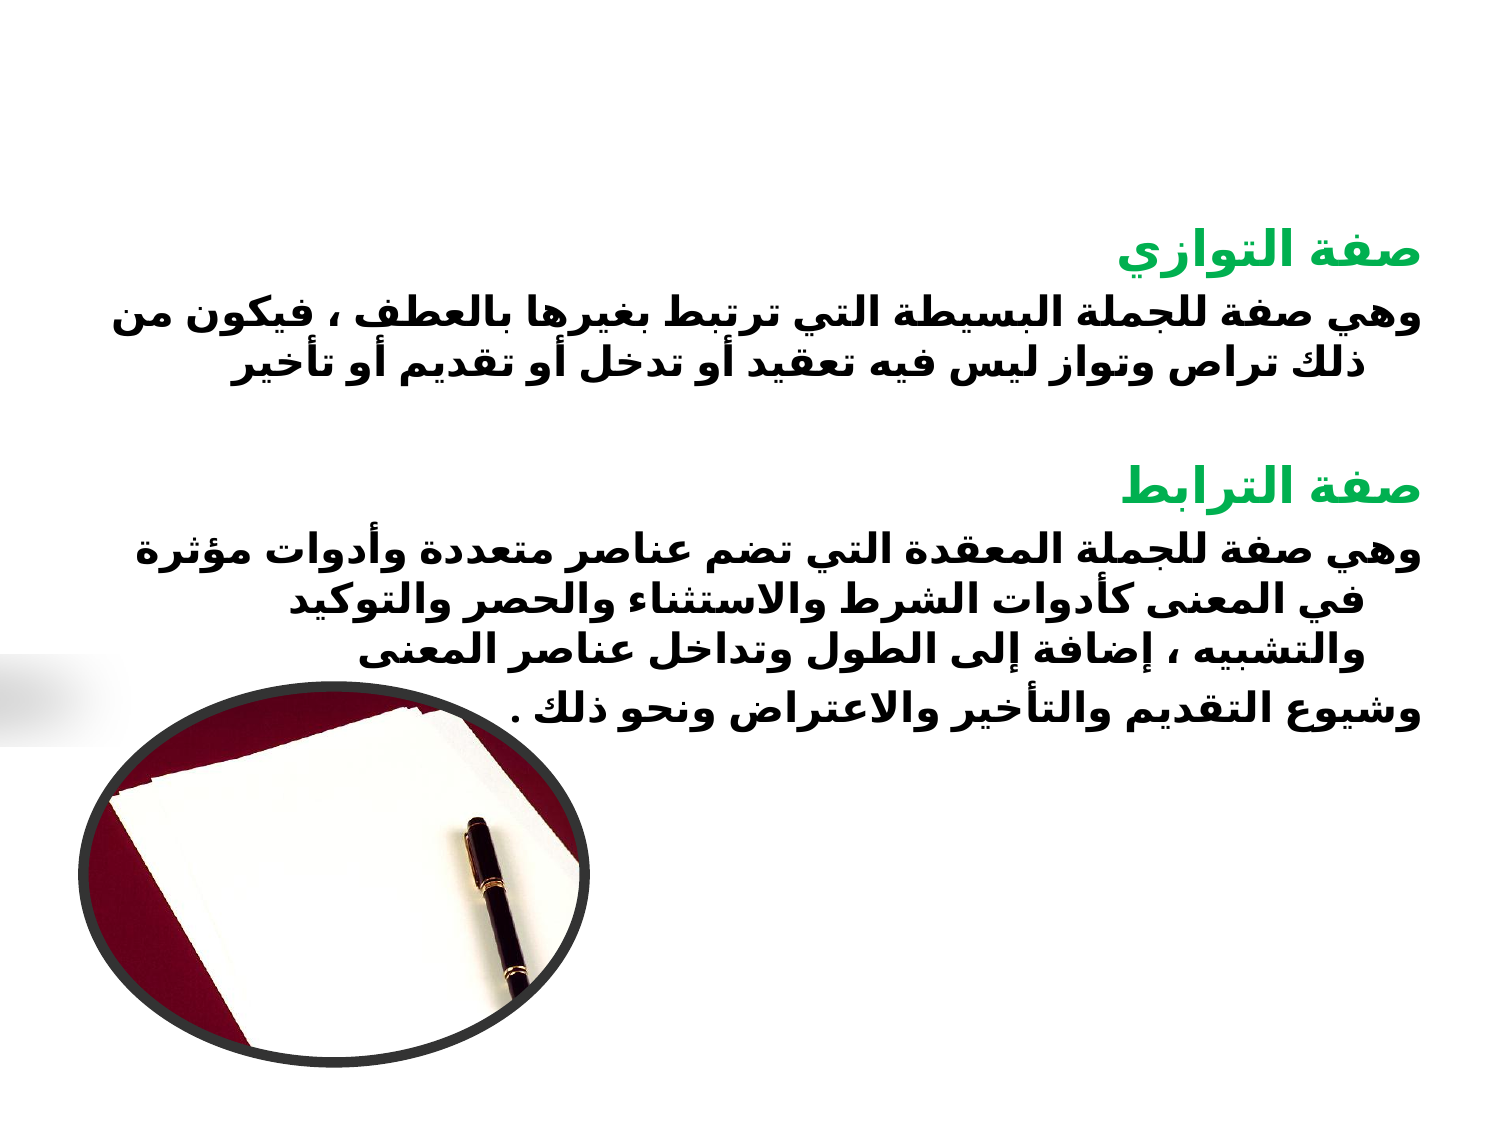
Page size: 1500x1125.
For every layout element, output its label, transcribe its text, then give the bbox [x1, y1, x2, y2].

list صفة التوازي وهي صفة للجملة البسيطة التي ترتبط بغيرها بالعطف ، فيكون من ذلك تراص وتواز ليس فيه تعقيد أو تدخل أو تقديم أو تأخير صفة الترابط وهي صفة للجملة المعقدة التي تضم عناصر متعددة وأدوات مؤثرة في المعنى كأدوات الشرط والاستثناء والحصر والتوكيد والتشبيه ، إضافة إلى الطول وتداخل عناصر المعنى وشيوع التقديم والتأخير والاعتراض ونحو ذلك . [88, 149, 1439, 892]
picture [83, 686, 585, 1063]
